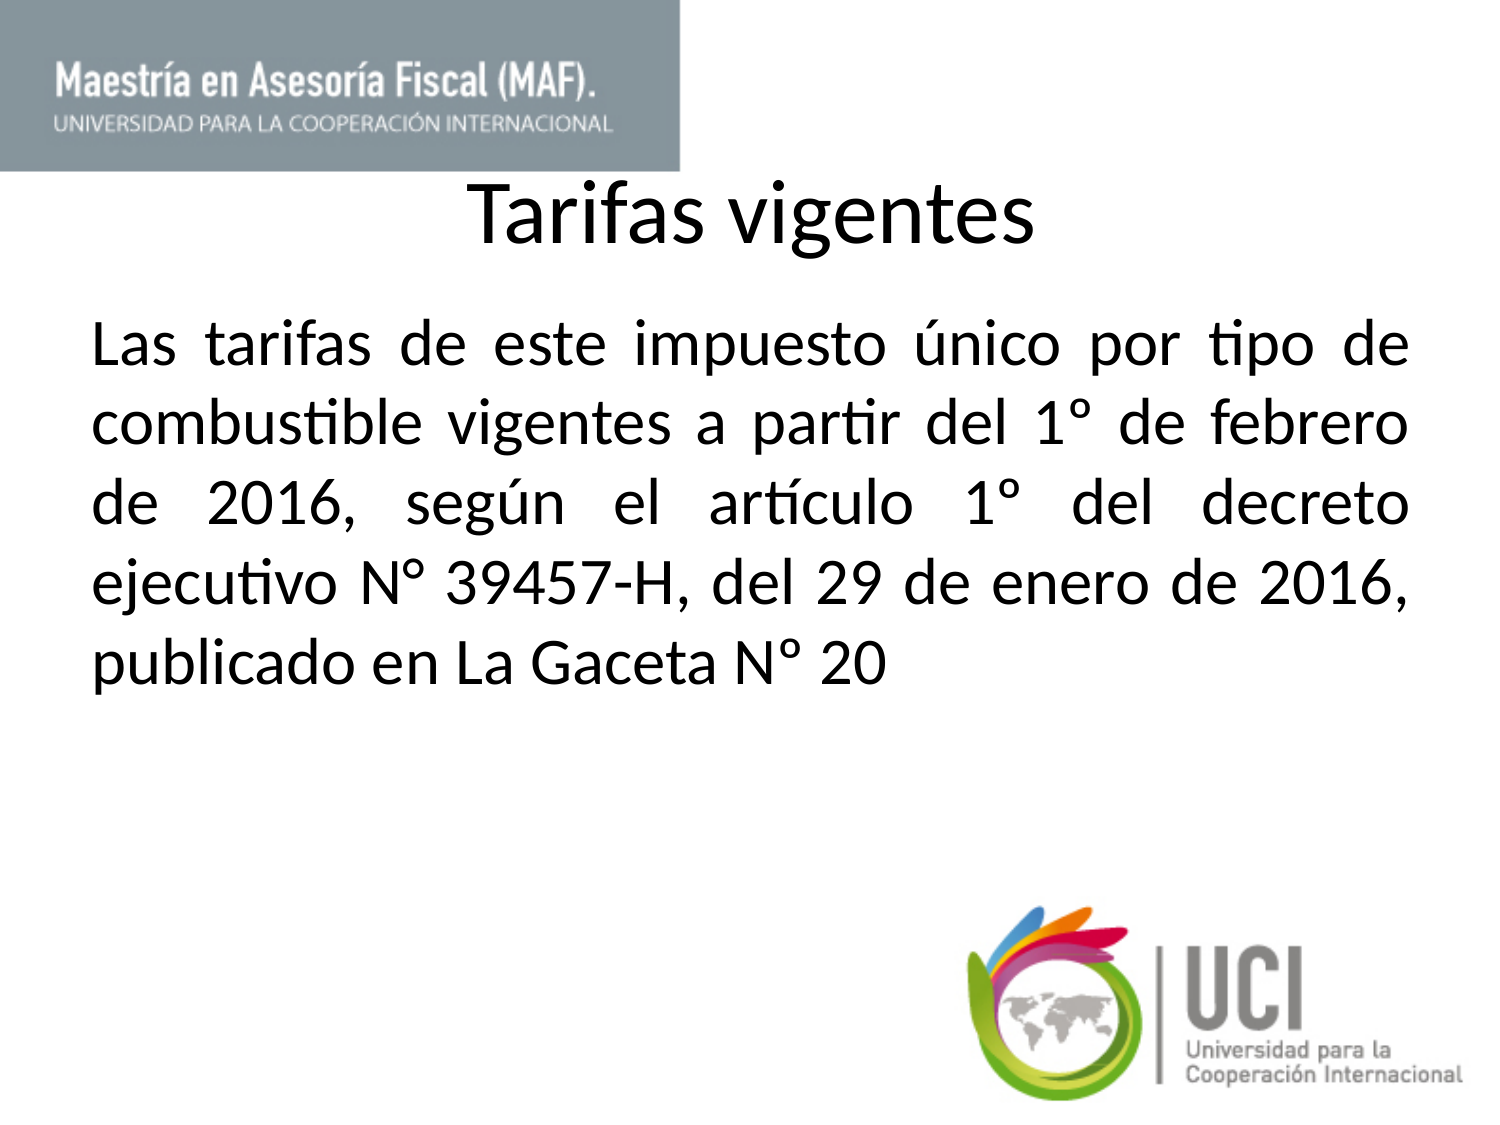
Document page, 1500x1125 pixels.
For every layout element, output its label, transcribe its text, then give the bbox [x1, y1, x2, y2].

title Tarifas vigentes [76, 113, 1427, 290]
list Las tarifas de este impuesto único por tipo de combustible vigentes a partir del 1º de febrero de 2016, según el artículo 1º del decreto ejecutivo N° 39457-H, del 29 de enero de 2016, publicado en La Gaceta Nº 20 [76, 290, 1427, 870]
picture [0, 0, 1500, 1125]
